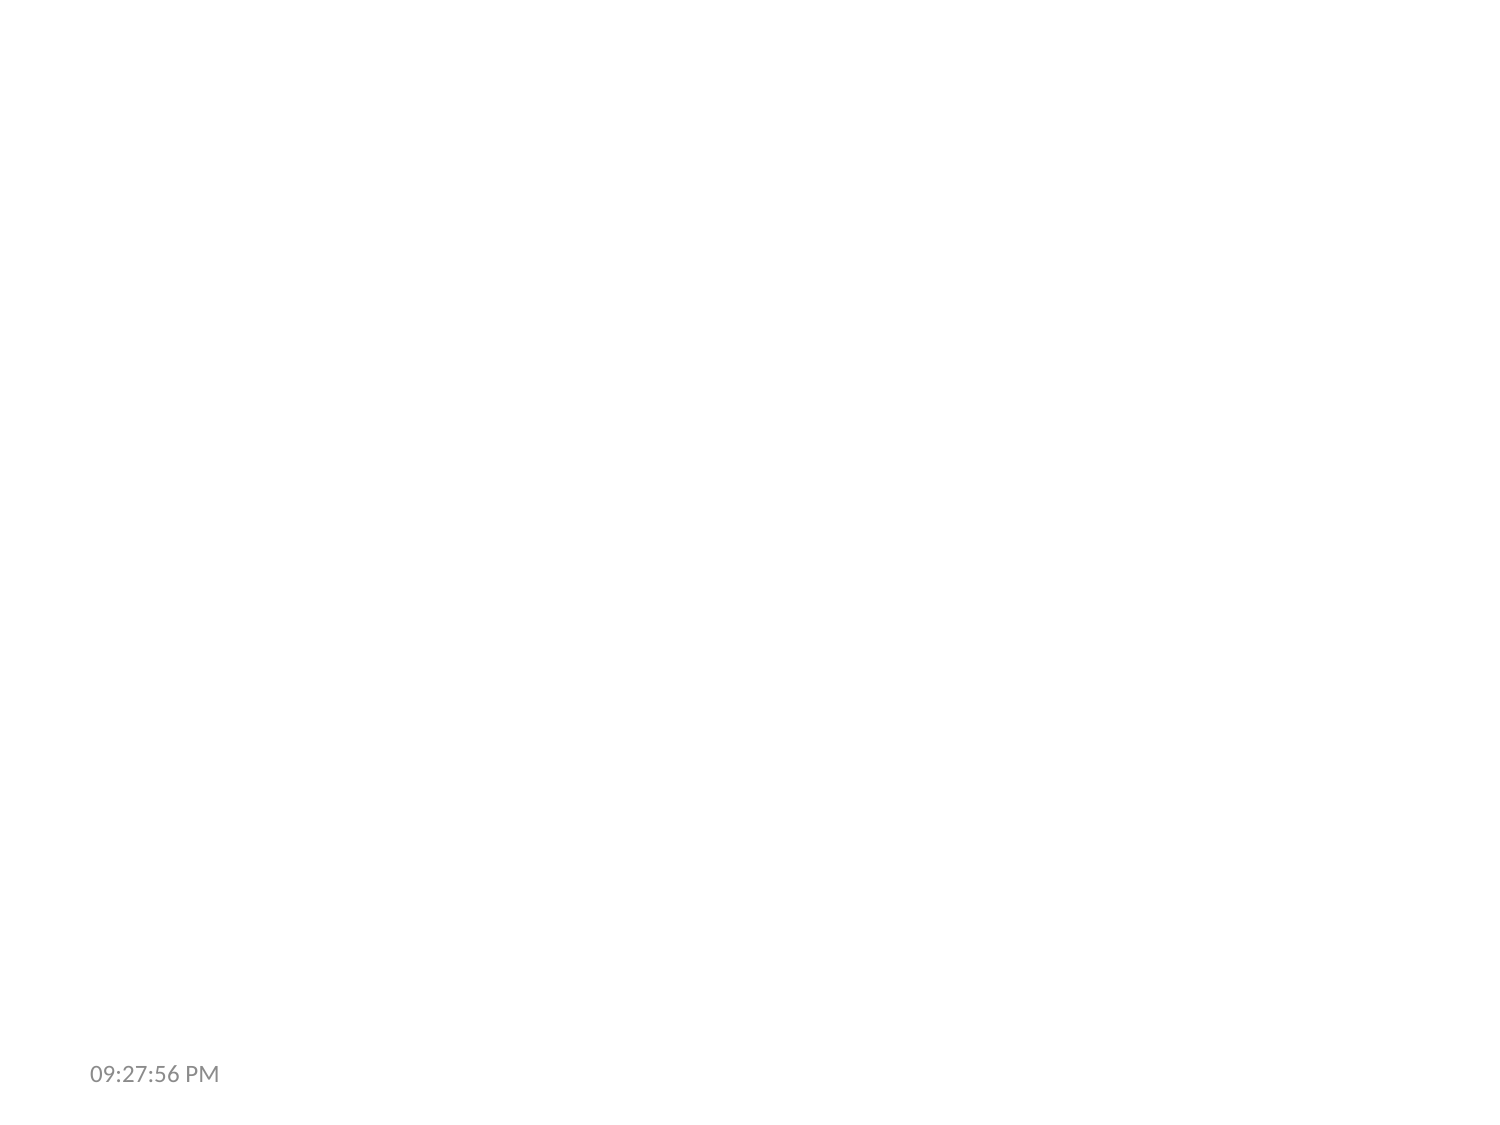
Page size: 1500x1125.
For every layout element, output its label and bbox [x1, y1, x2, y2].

slide_number [75, 1042, 425, 1103]
